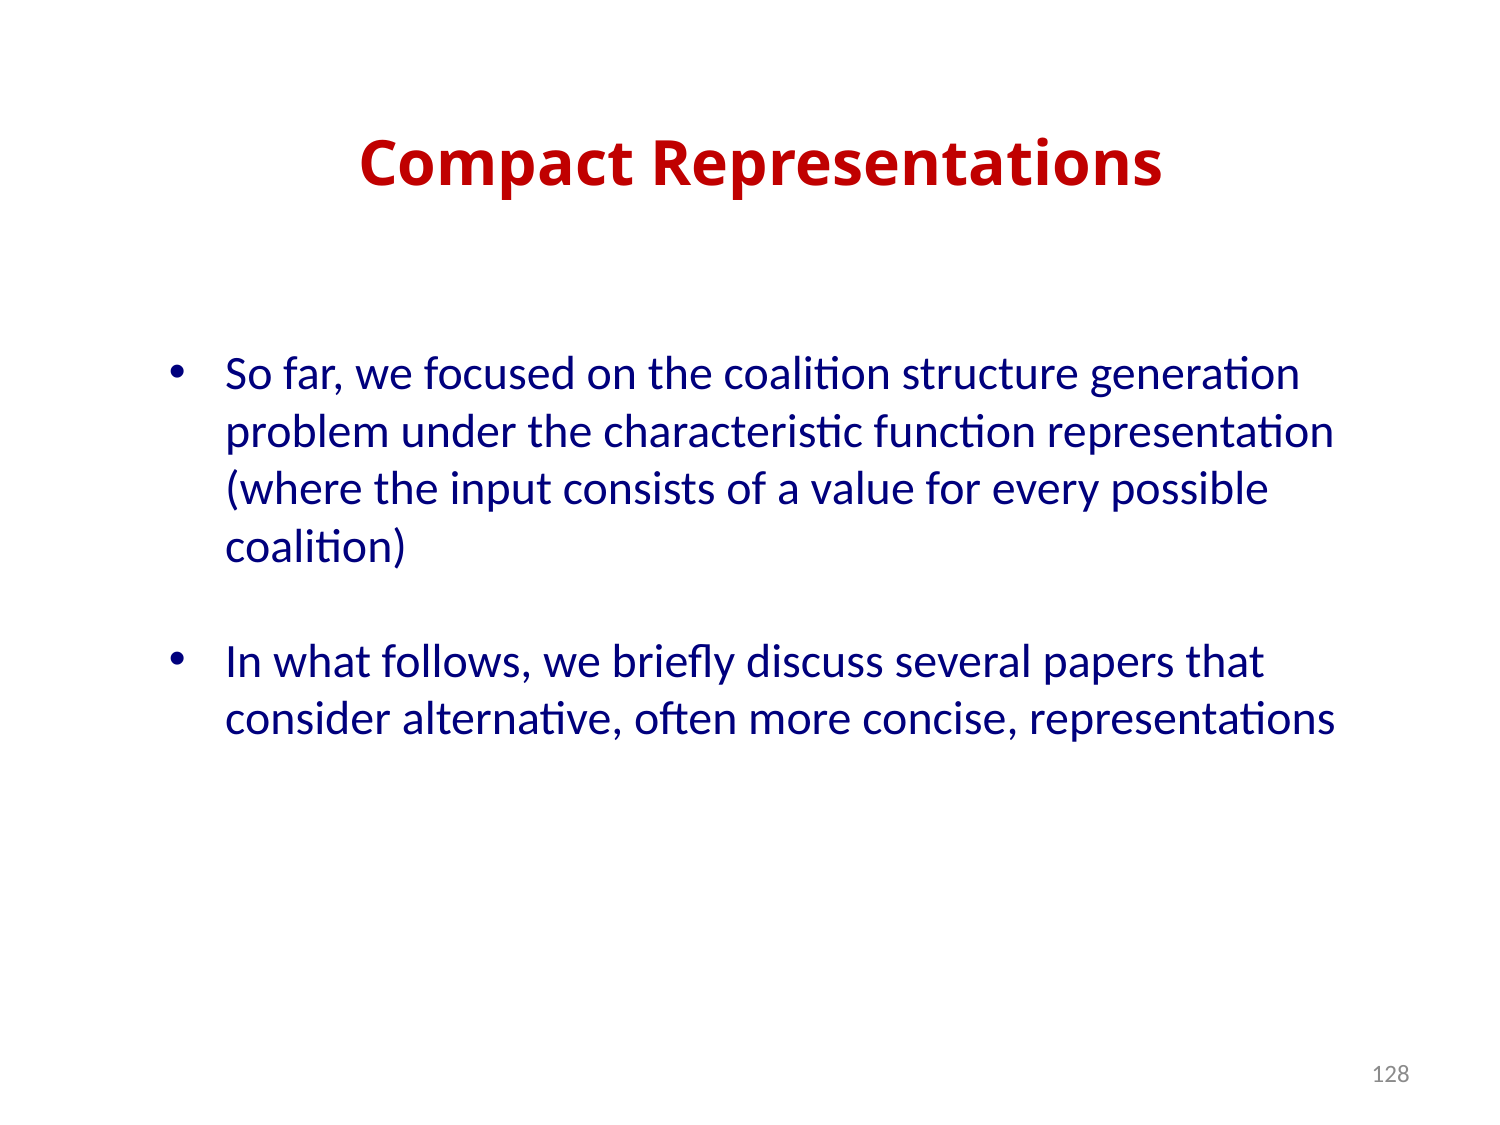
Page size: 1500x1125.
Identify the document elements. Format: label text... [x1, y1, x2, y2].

text_box Compact Representations [122, 115, 1400, 205]
slide_number 128 [1074, 1042, 1425, 1103]
text_box So far, we focused on the coalition structure generation problem under the characteristic function representation (where the input consists of a value for every possible coalition) In what follows, we briefly discuss several papers that consider alternative, often more concise, representations [154, 277, 1359, 810]
